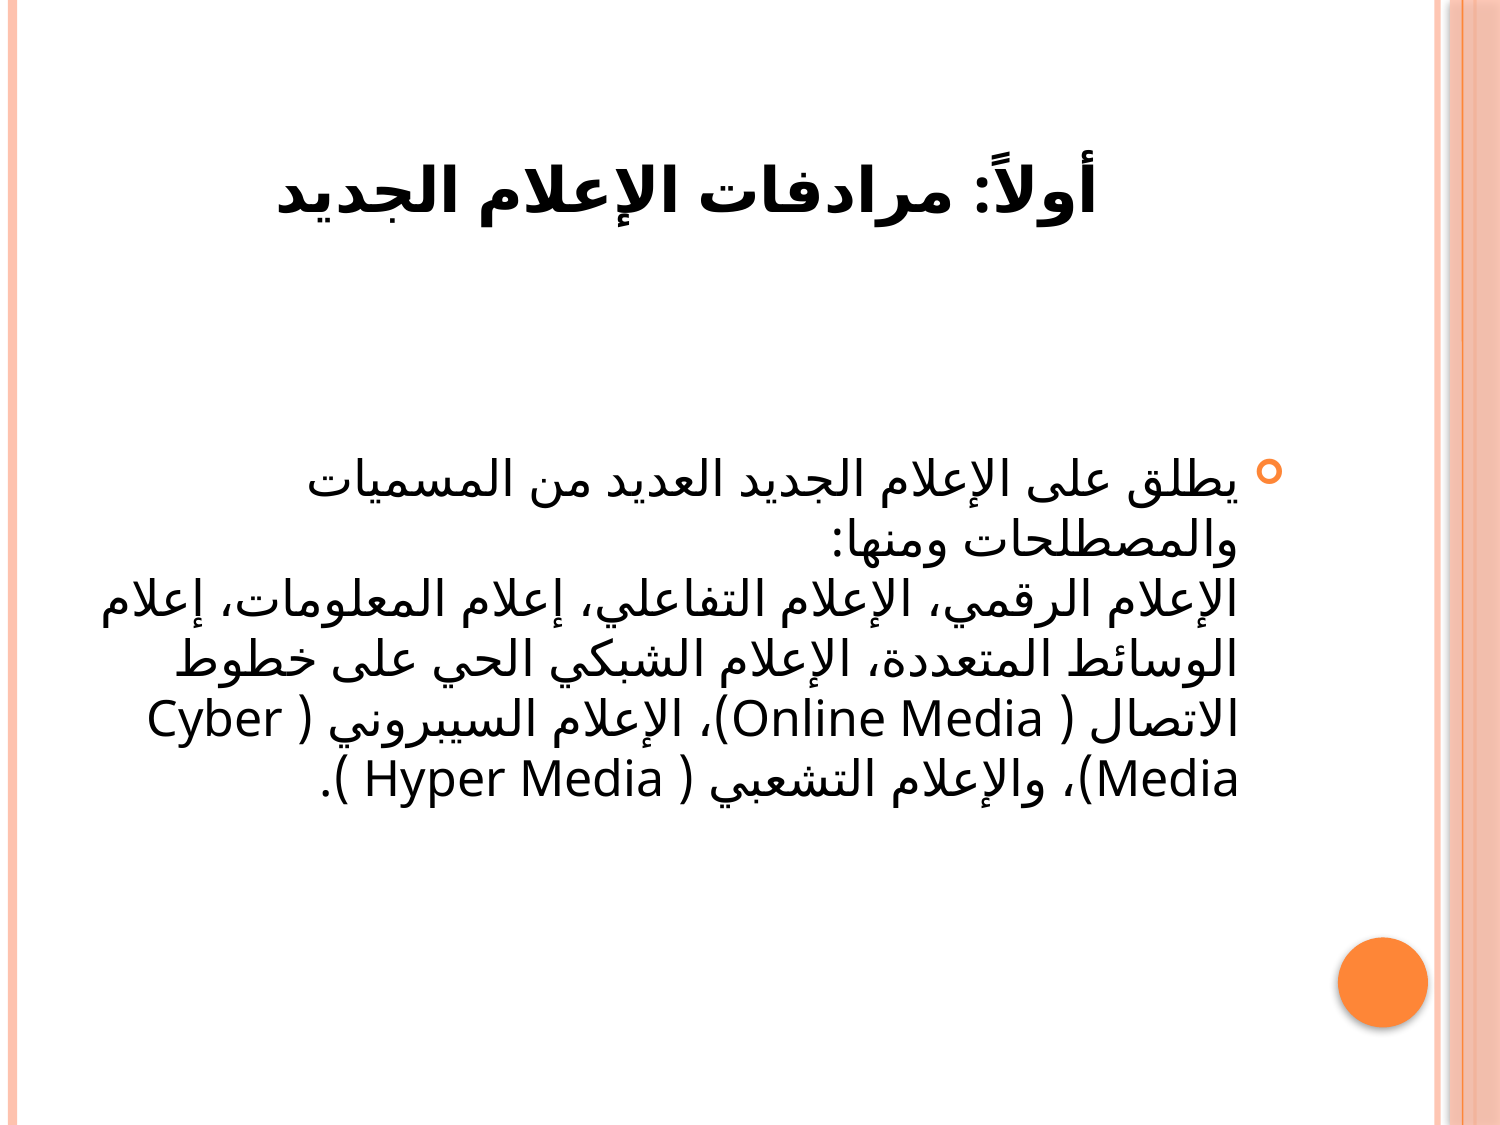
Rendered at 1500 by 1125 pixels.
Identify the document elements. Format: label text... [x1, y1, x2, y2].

title أولاً: مرادفات الإعلام الجديد [75, 45, 1300, 233]
list يطلق على الإعلام الجديد العديد من المسميات والمصطلحات ومنها: الإعلام الرقمي، الإعلام التفاعلي، إعلام المعلومات، إعلام الوسائط المتعددة، الإعلام الشبكي الحي على خطوط الاتصال ( Online Media)، الإعلام السيبروني ( Cyber Media)، والإعلام التشعبي ( Hyper Media ). [75, 262, 1300, 1062]
